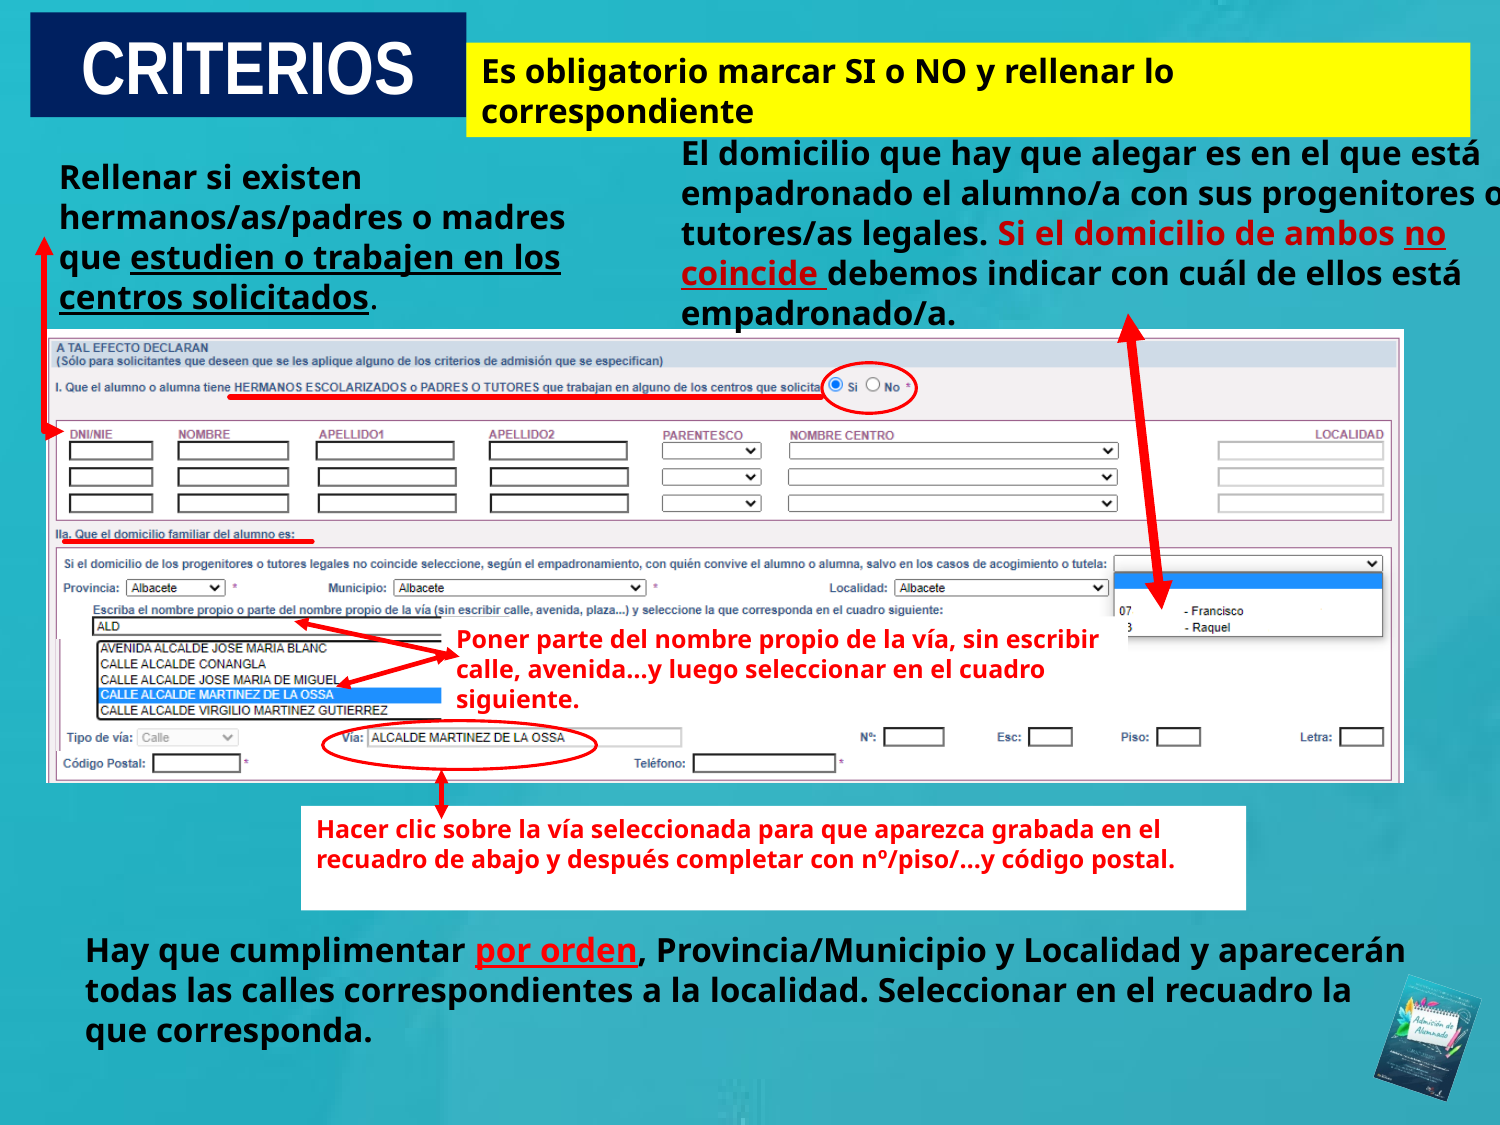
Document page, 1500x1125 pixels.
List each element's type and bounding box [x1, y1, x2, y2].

text_box [335, 653, 451, 687]
text_box [293, 620, 460, 657]
text_box [43, 233, 65, 432]
text_box [1127, 313, 1163, 610]
picture [0, 0, 1500, 1125]
